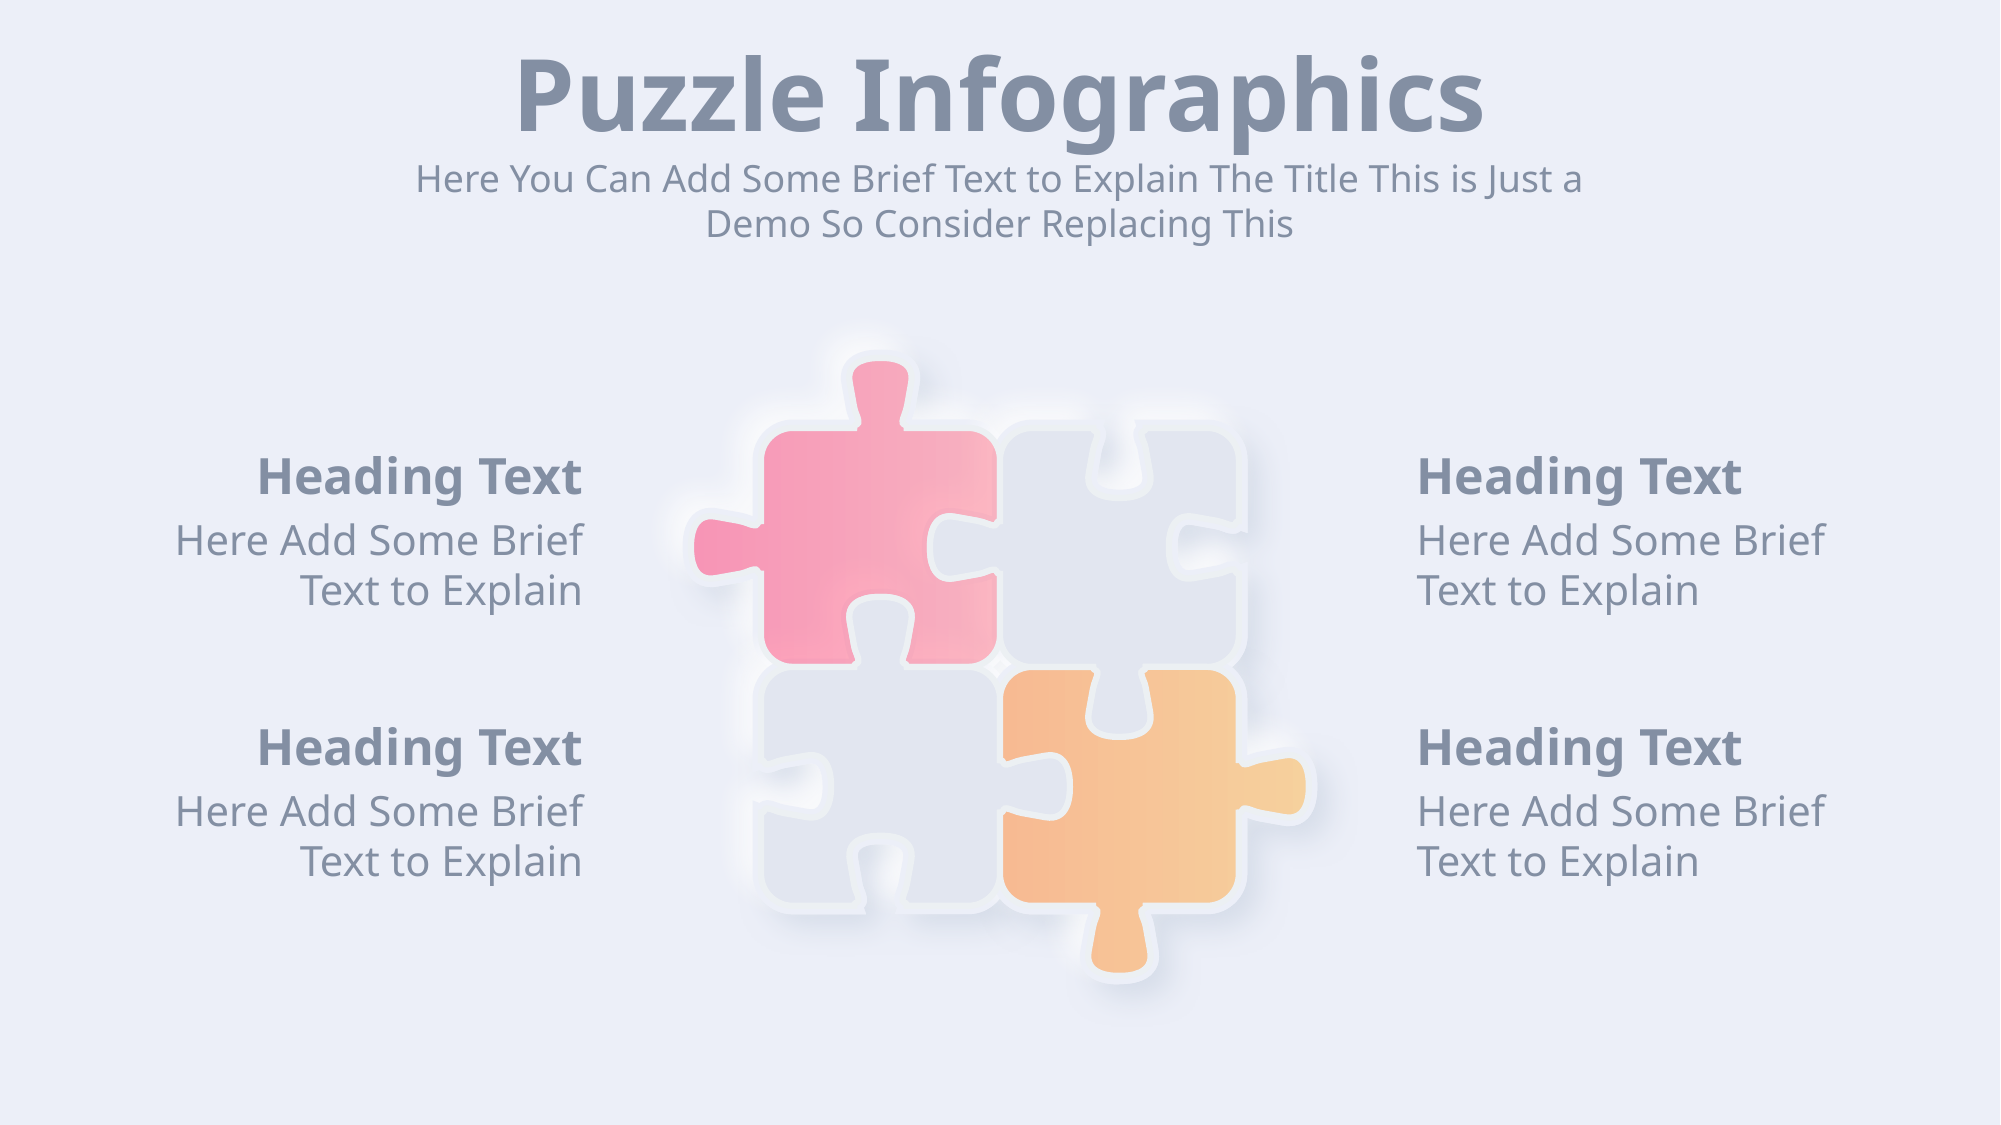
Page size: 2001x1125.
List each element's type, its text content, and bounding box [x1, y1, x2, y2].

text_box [682, 349, 1318, 985]
text_box Here You Can Add Some Brief Text to Explain The Title This is Just a Demo So Consider Replacing This [345, 147, 1655, 253]
text_box Heading Text [1401, 437, 1893, 506]
text_box Puzzle Infographics [416, 23, 1584, 147]
text_box Here Add Some Brief Text to Explain [107, 777, 598, 893]
text_box Here Add Some Brief Text to Explain [1401, 506, 1893, 622]
text_box Here Add Some Brief Text to Explain [107, 506, 598, 622]
text_box Here Add Some Brief Text to Explain [1401, 777, 1893, 893]
text_box Heading Text [107, 708, 598, 777]
text_box Heading Text [107, 437, 598, 506]
text_box Heading Text [1401, 708, 1893, 777]
